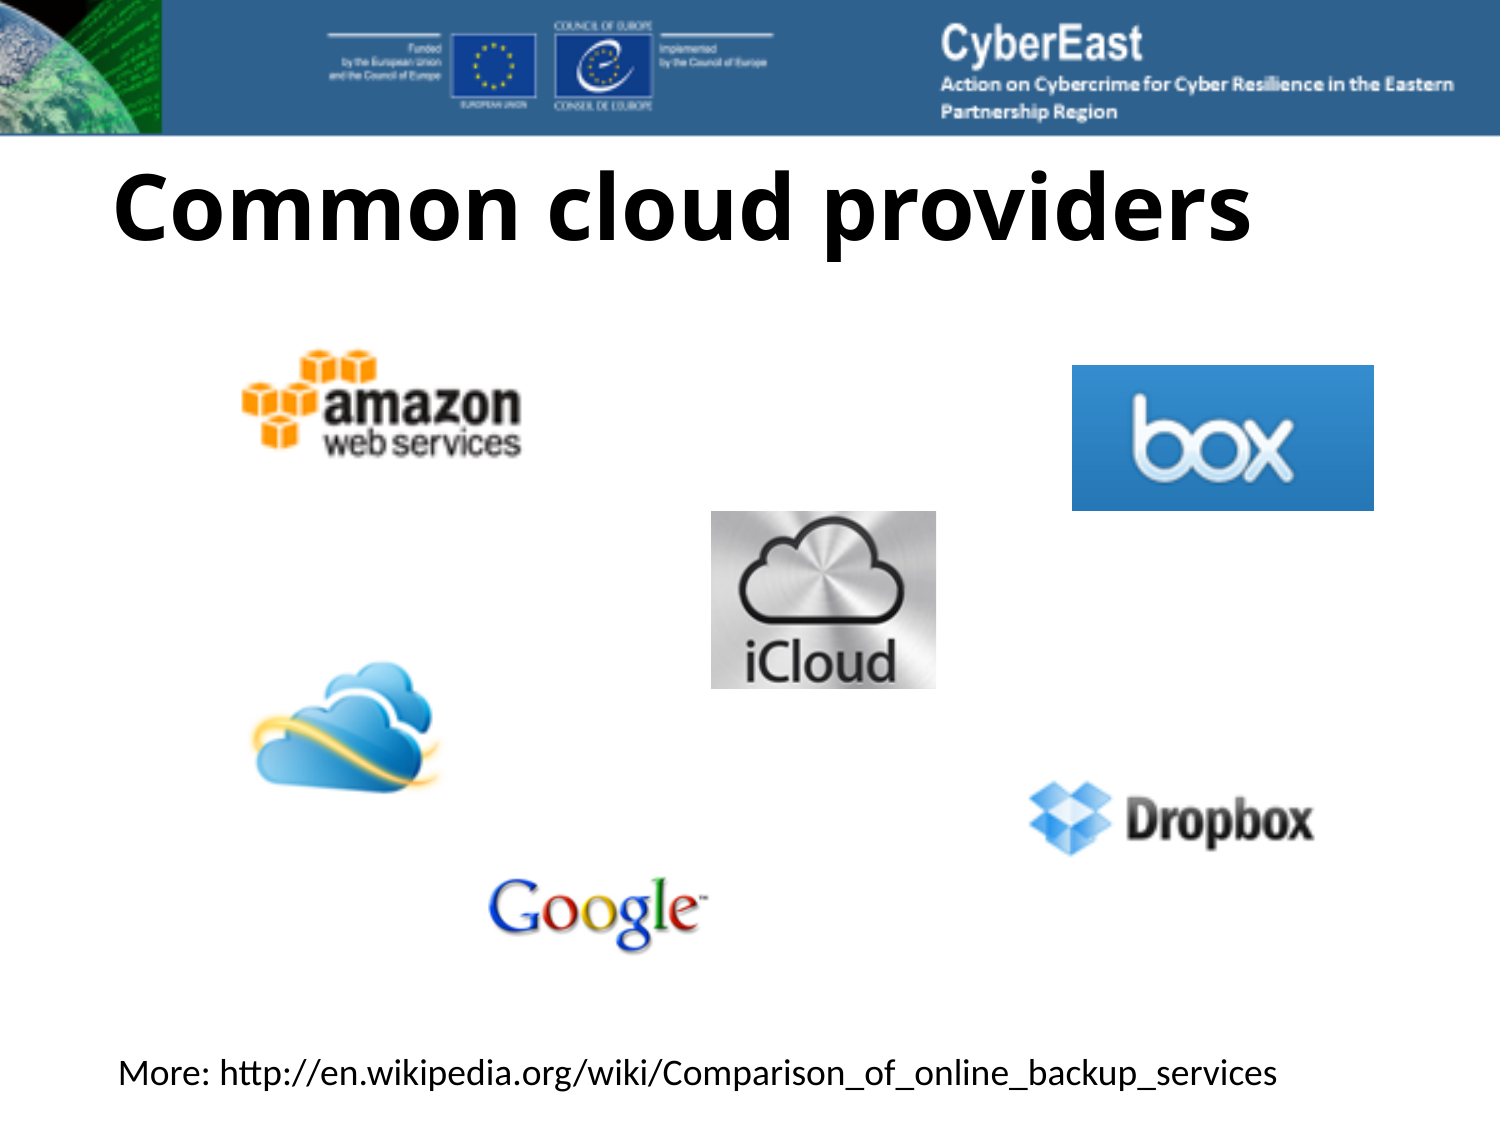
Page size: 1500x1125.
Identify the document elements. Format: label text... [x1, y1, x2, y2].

text_box More: http://en.wikipedia.org/wiki/Comparison_of_online_backup_services [103, 1040, 1294, 1100]
title Common cloud providers [96, 139, 1447, 282]
picture [0, 0, 1500, 1125]
